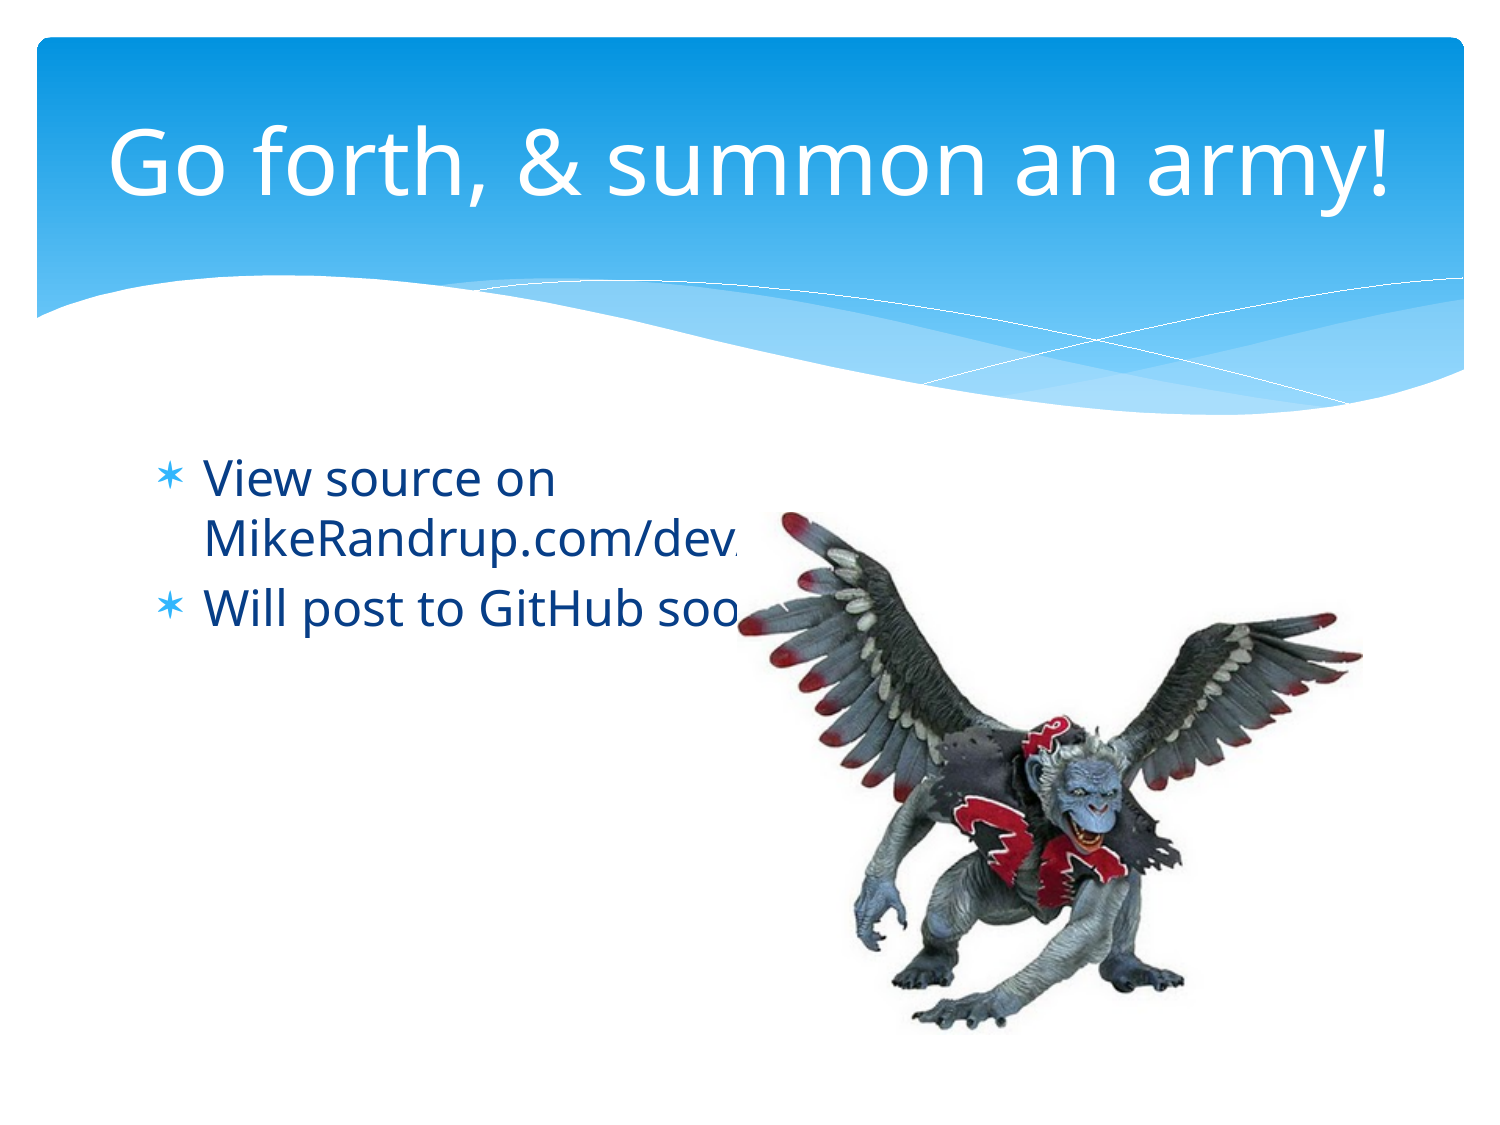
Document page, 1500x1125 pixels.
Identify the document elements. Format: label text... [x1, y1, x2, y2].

list View source on MikeRandrup.com/dev/2012/gauntra Will post to GitHub soon. [143, 438, 1359, 1005]
picture [737, 512, 1363, 1035]
title Go forth, & summon an army! [75, 55, 1425, 261]
